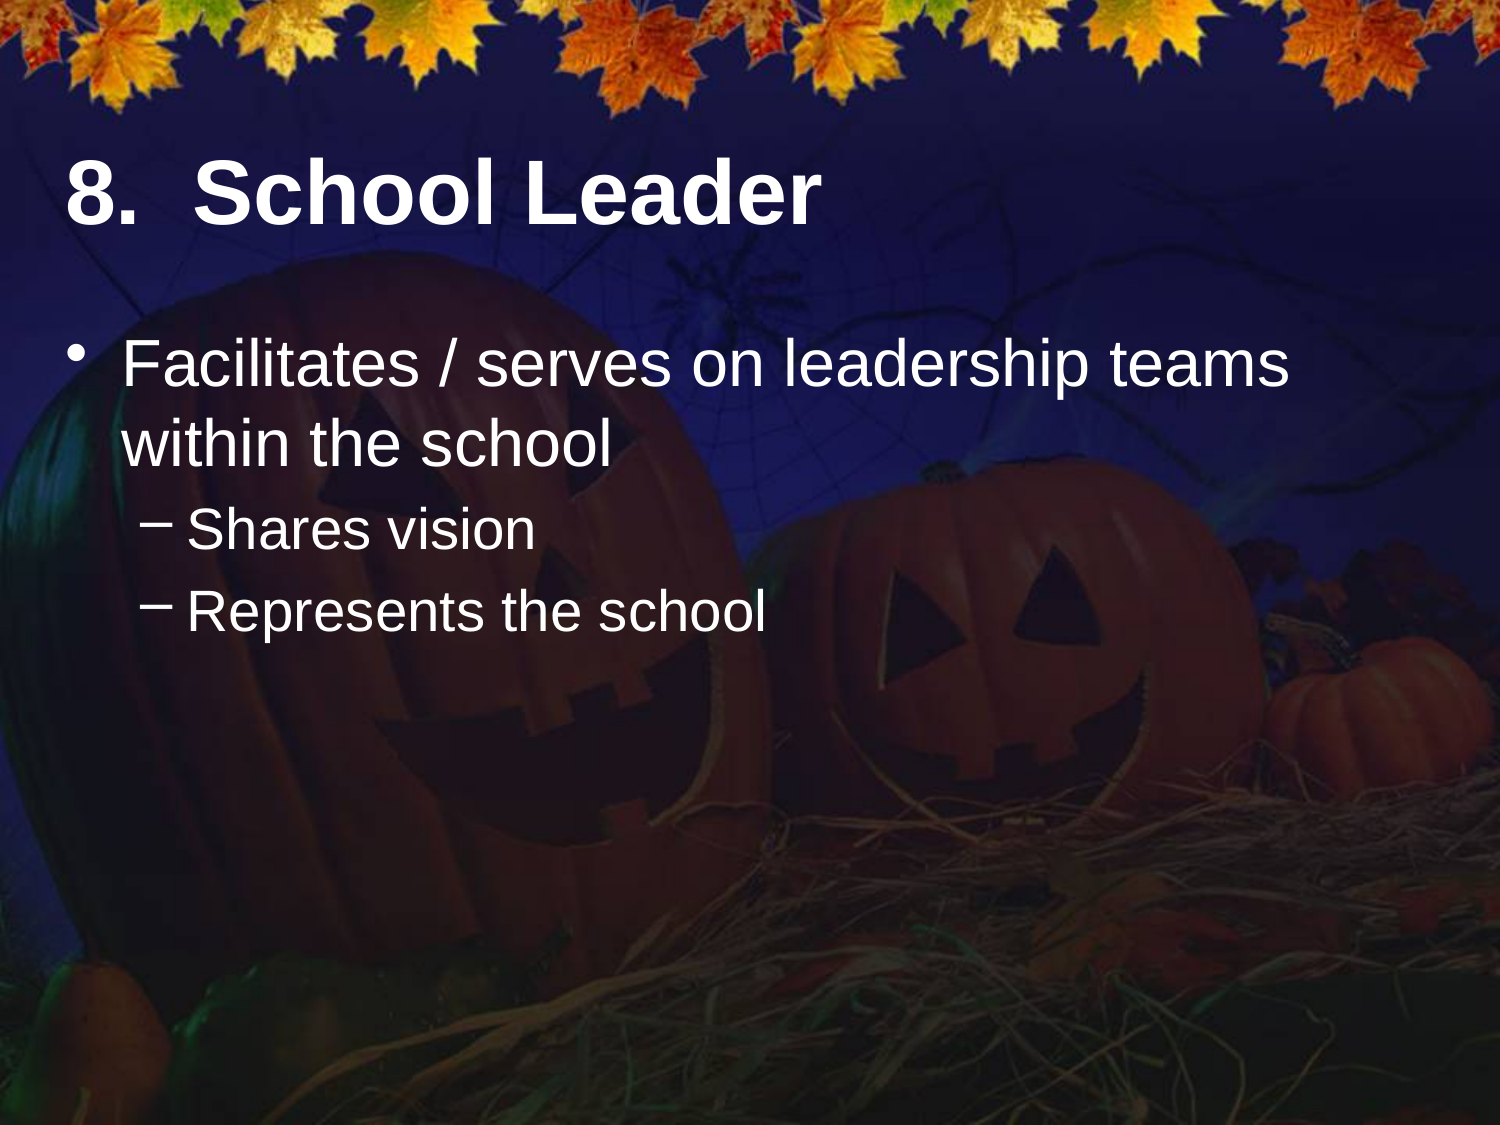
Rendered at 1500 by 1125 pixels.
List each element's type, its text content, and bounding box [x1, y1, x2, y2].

title 8. School Leader [49, 87, 1451, 288]
picture [0, 0, 1500, 1125]
list Facilitates / serves on leadership teams within the school Shares vision Represents the school [49, 312, 1451, 1013]
